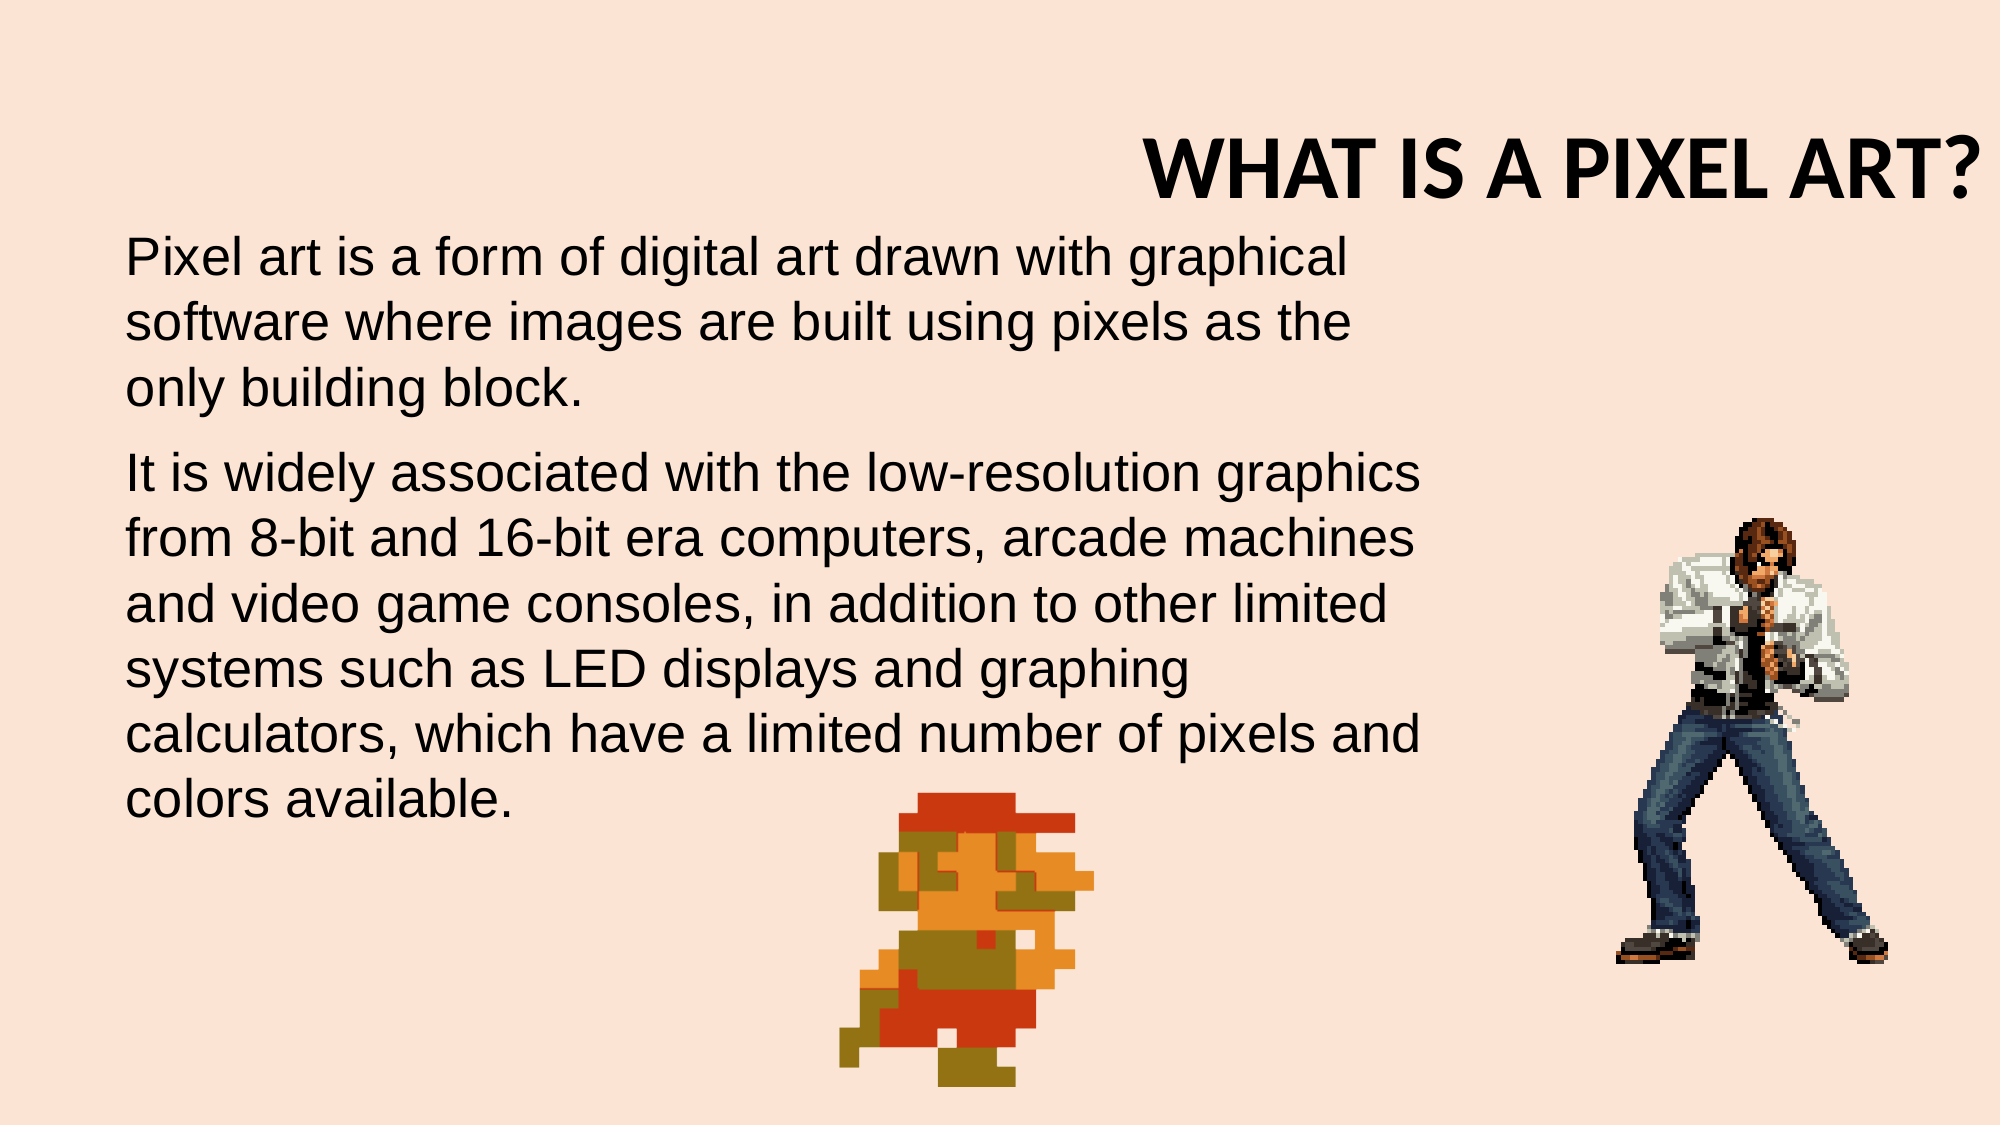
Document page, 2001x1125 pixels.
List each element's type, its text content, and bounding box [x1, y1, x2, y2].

picture [1594, 487, 1906, 983]
picture [625, 461, 1251, 1088]
text_box Pixel art is a form of digital art drawn with graphical software where images are built using pixels as the only building block. It is widely associated with the low-resolution graphics from 8-bit and 16-bit era computers, arcade machines and video game consoles, in addition to other limited systems such as LED displays and graphing calculators, which have a limited number of pixels and colors available. [110, 214, 1456, 1125]
title WHAT IS A PIXEL ART? [0, 59, 2000, 278]
